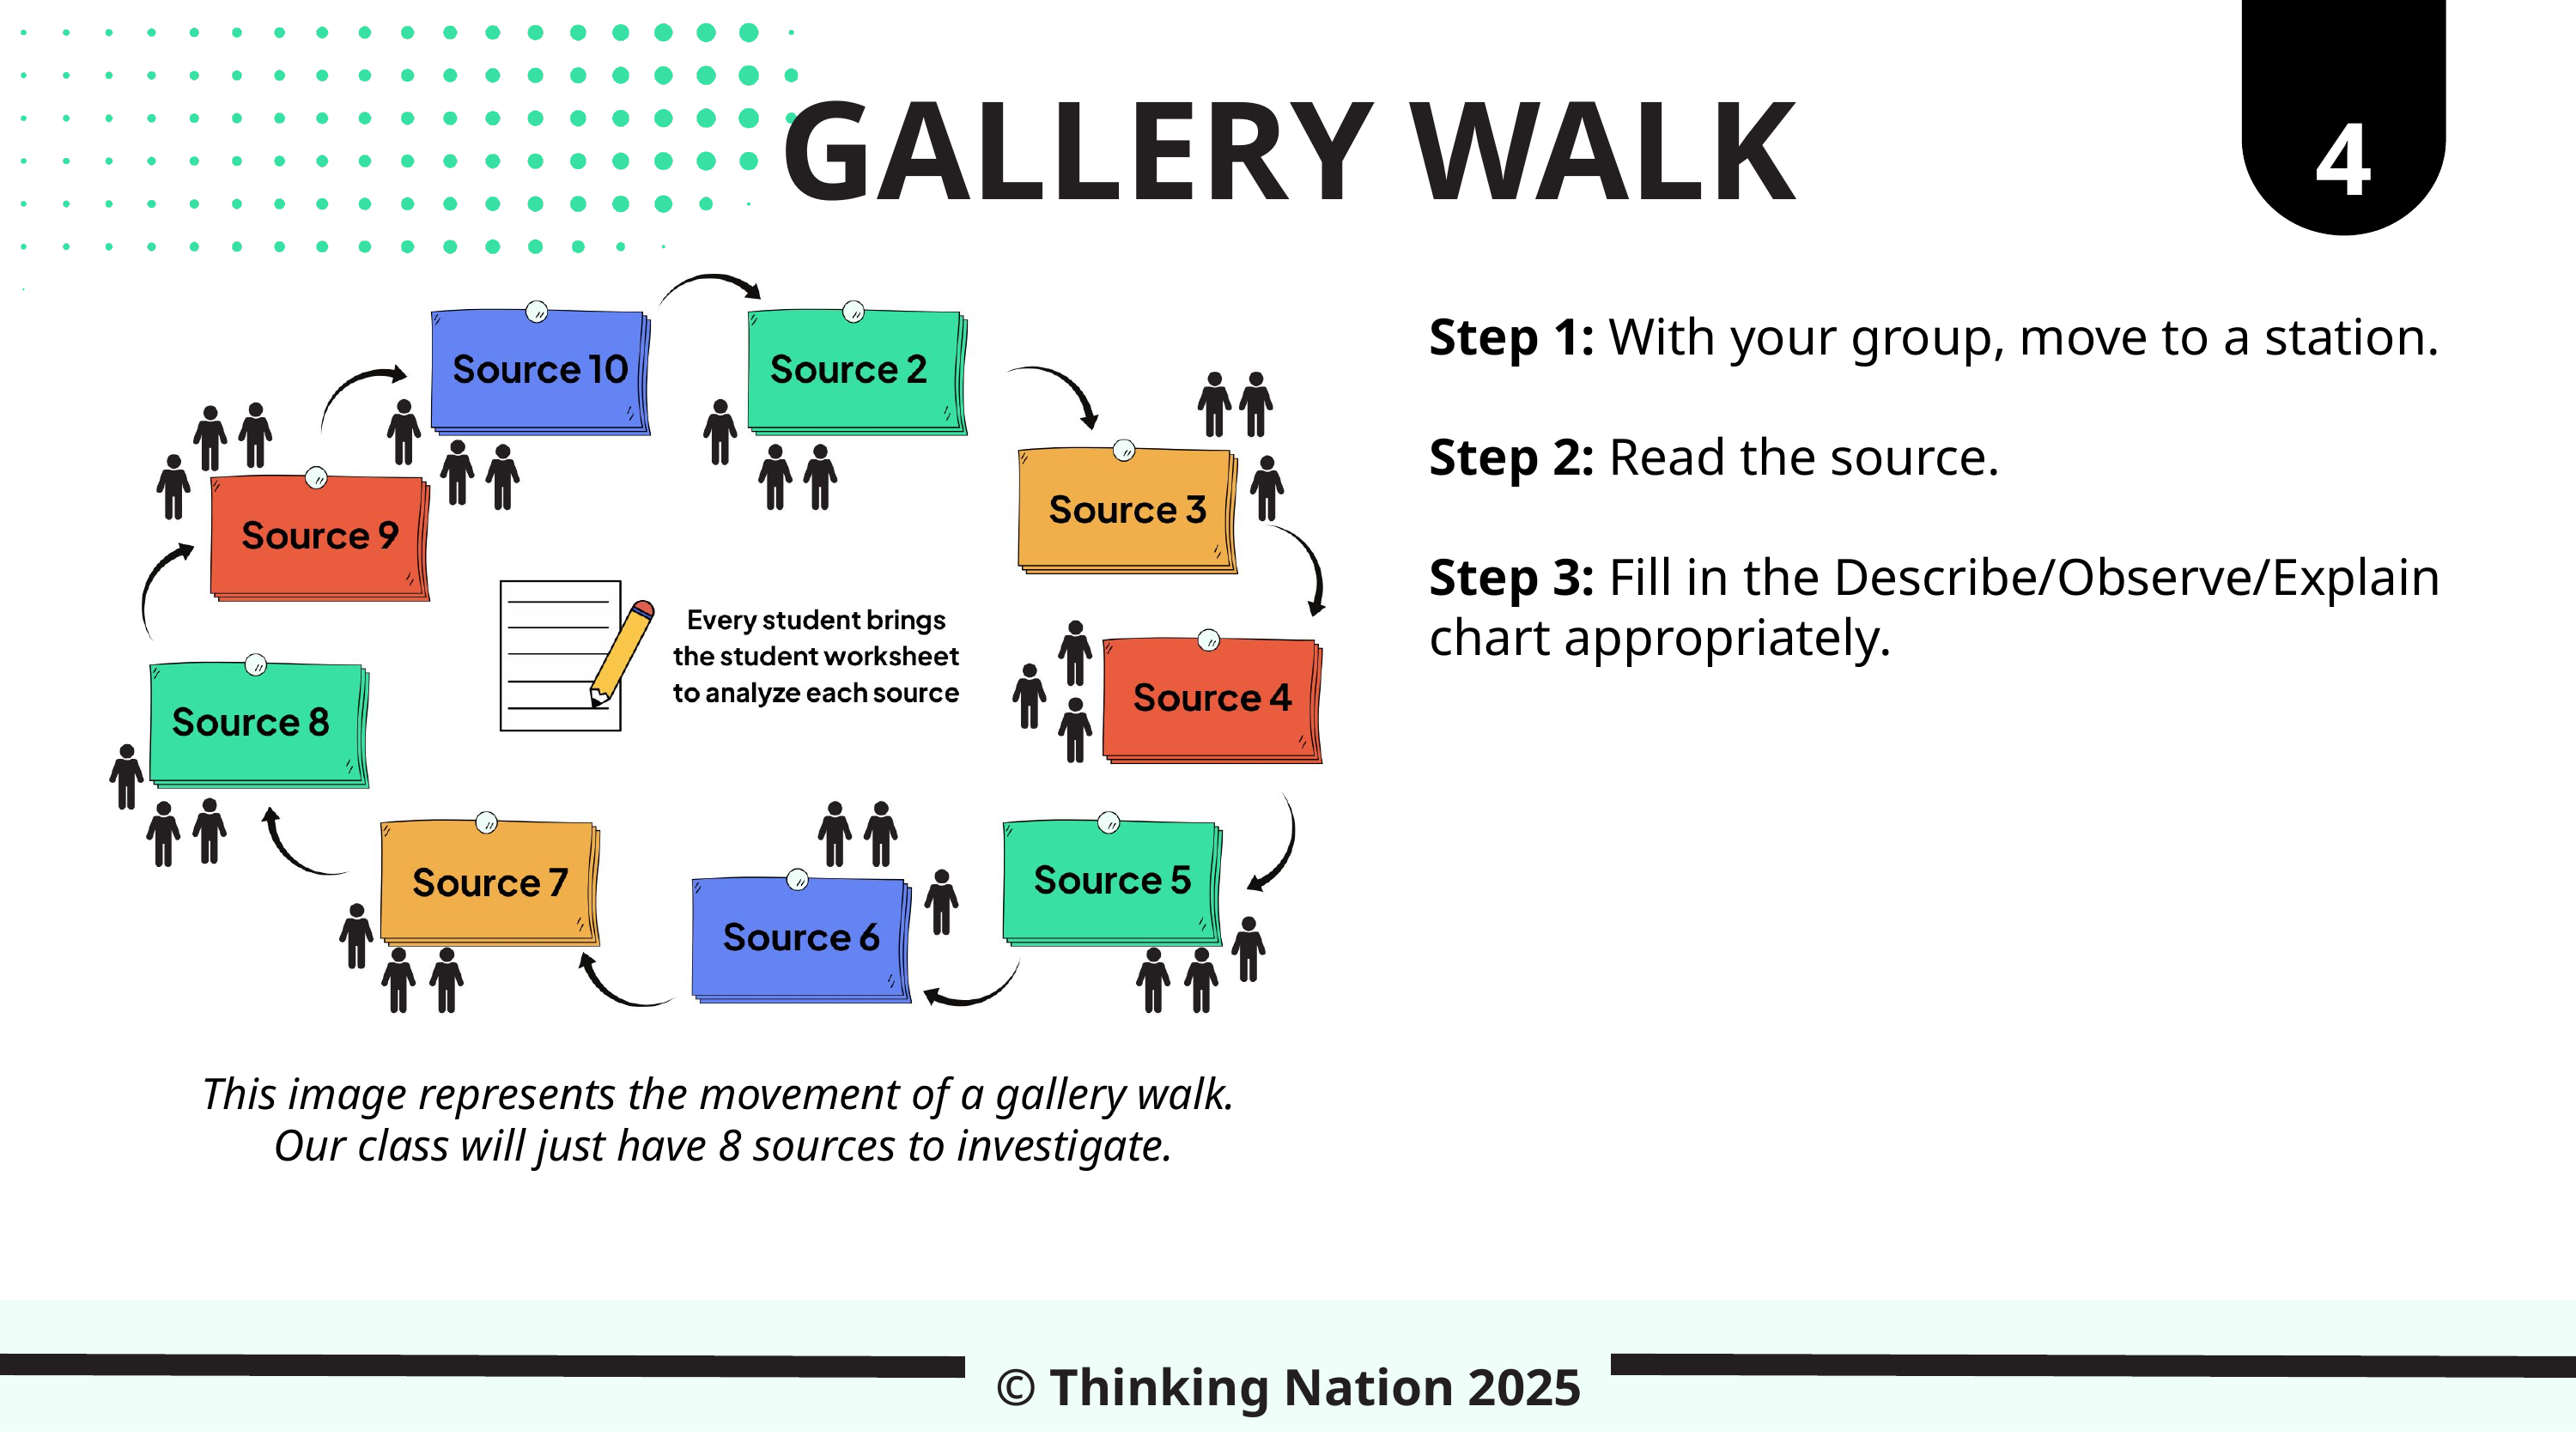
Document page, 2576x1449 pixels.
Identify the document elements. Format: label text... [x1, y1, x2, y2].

text_box GALLERY WALK [269, 64, 2229, 227]
picture [49, 267, 1388, 1022]
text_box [0, 1299, 2576, 1433]
text_box This image represents the movement of a gallery walk. Our class will just have 8 sources to investigate. [53, 1040, 1395, 1135]
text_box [2233, 0, 2455, 236]
text_box [0, 0, 799, 293]
text_box Step 1: With your group, move to a station. Step 2: Read the source. Step 3: Fill in the Describe/Observe/Explain chart appropriately. [1416, 292, 2514, 1247]
